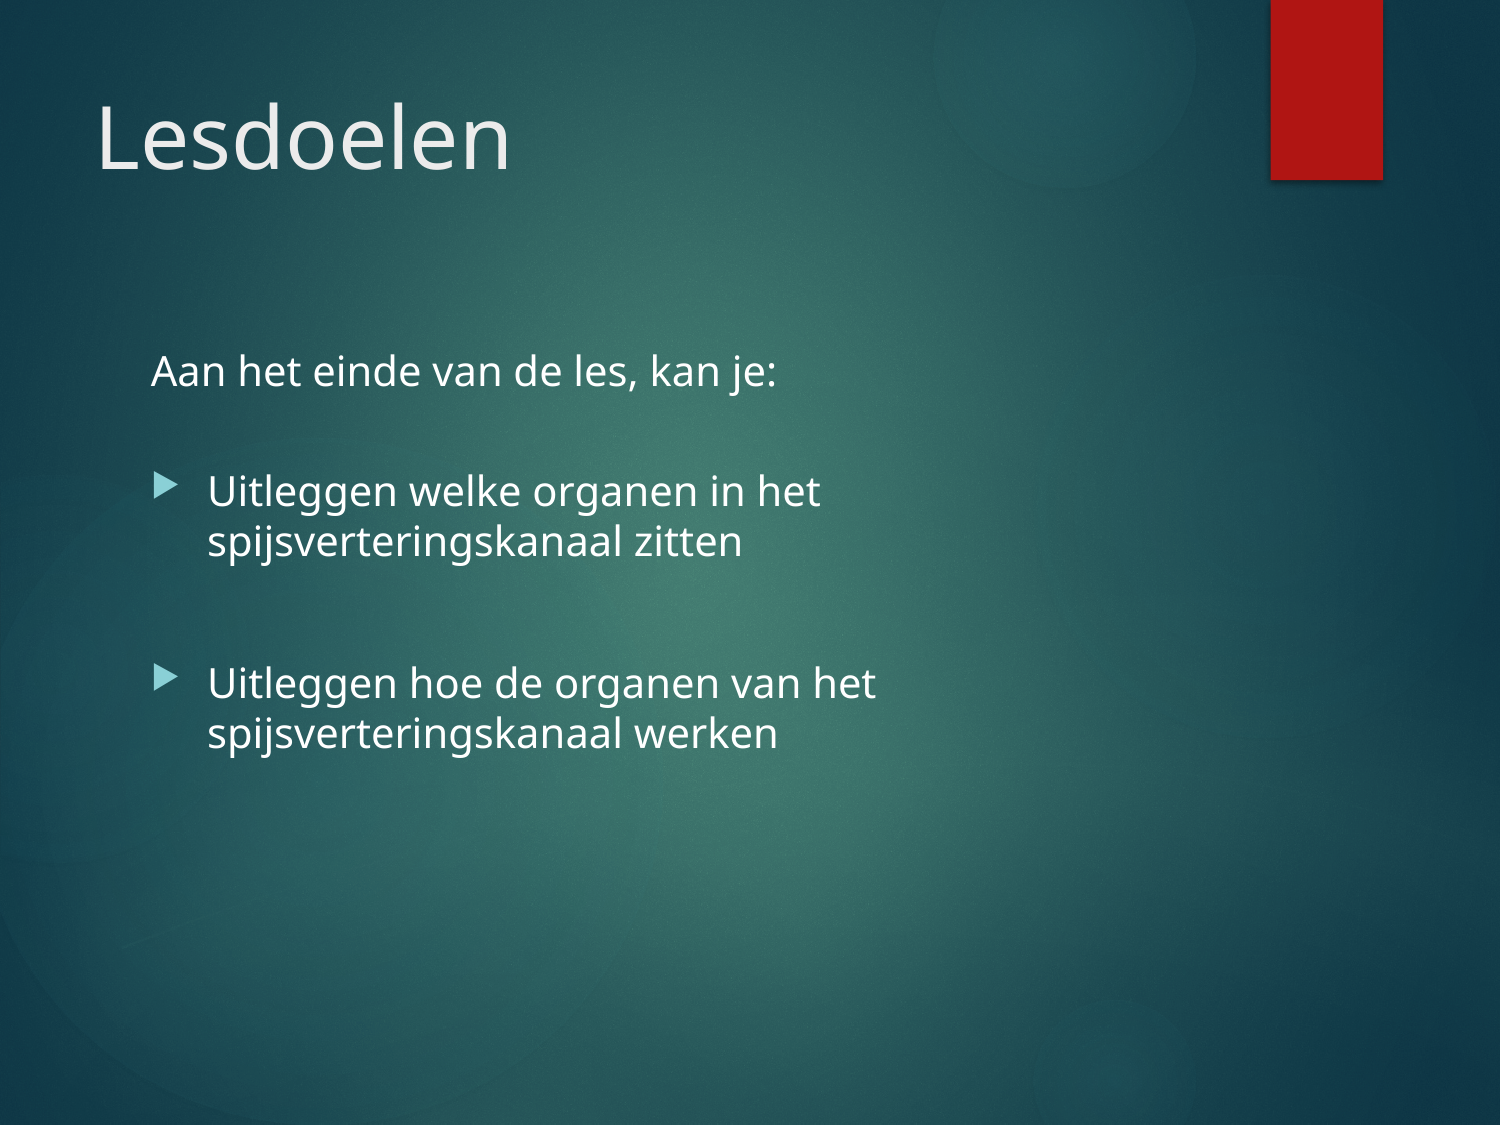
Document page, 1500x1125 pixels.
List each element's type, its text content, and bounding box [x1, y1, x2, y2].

list Aan het einde van de les, kan je: Uitleggen welke organen in het spijsverteringskanaal zitten Uitleggen hoe de organen van het spijsverteringskanaal werken [135, 336, 1237, 1025]
title Lesdoelen [79, 74, 1237, 304]
